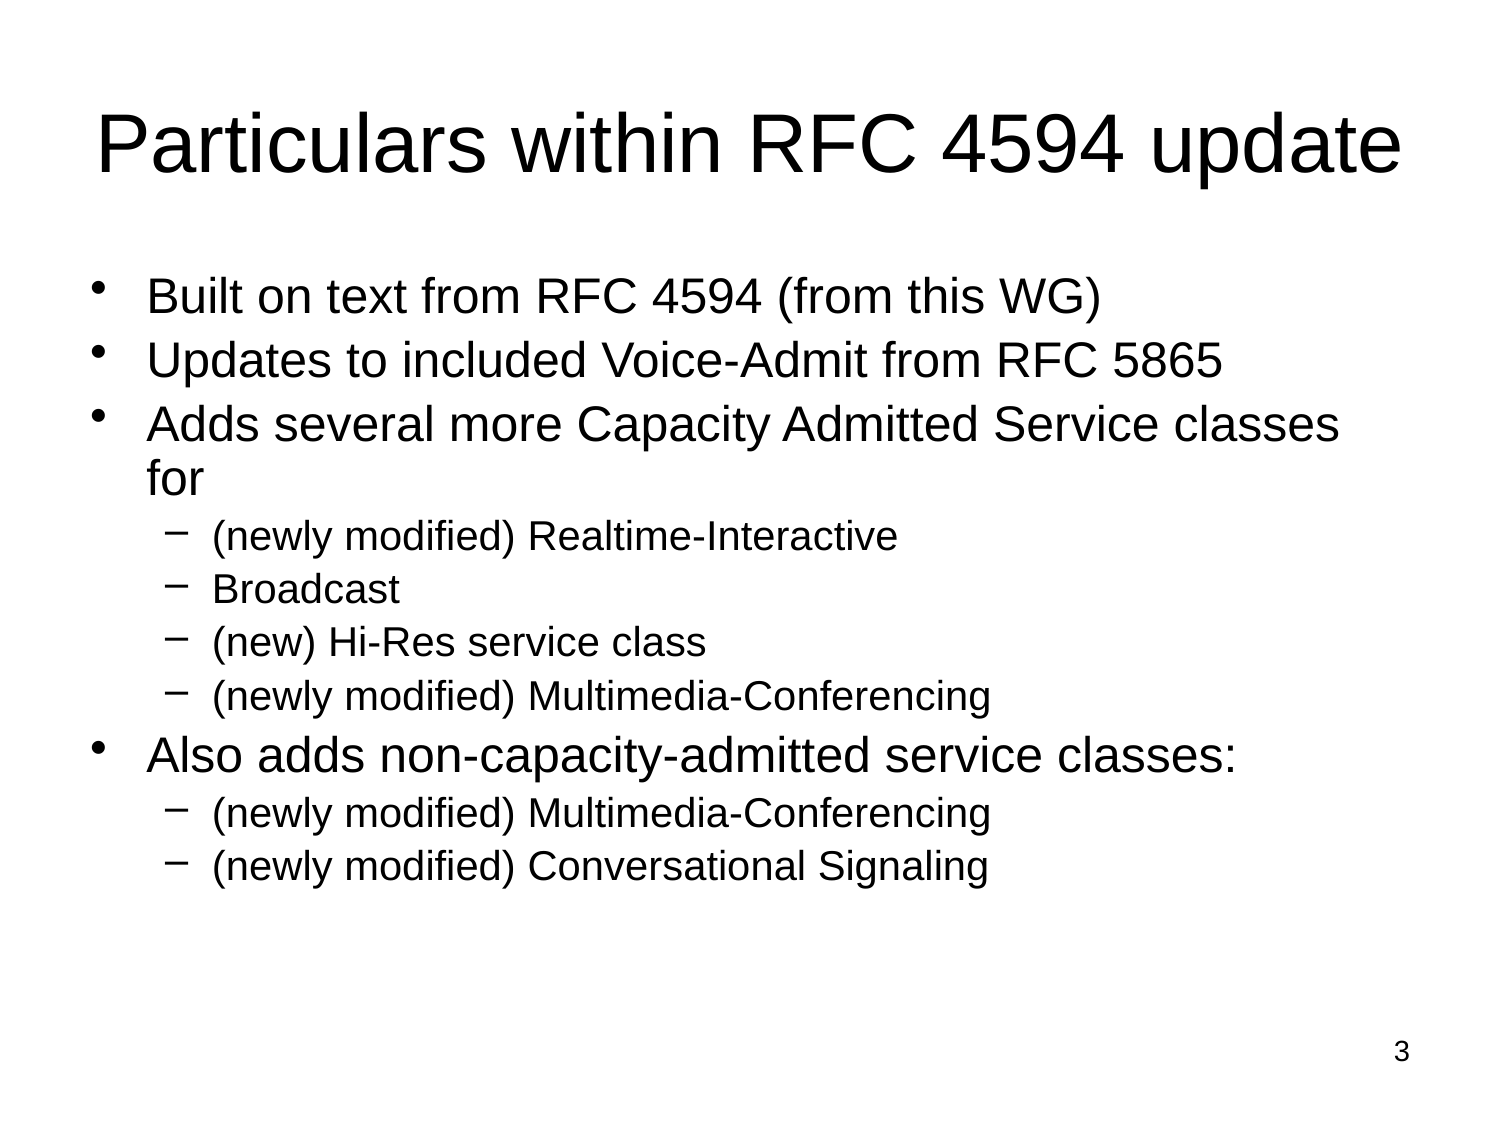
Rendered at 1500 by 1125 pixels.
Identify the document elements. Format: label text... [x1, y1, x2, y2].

title Particulars within RFC 4594 update [74, 44, 1426, 233]
list Built on text from RFC 4594 (from this WG) Updates to included Voice-Admit from RFC 5865 Adds several more Capacity Admitted Service classes for (newly modified) Realtime-Interactive Broadcast (new) Hi-Res service class (newly modified) Multimedia-Conferencing Also adds non-capacity-admitted service classes: (newly modified) Multimedia-Conferencing (newly modified) Conversational Signaling [74, 262, 1426, 1006]
slide_number 3 [1074, 1024, 1426, 1103]
